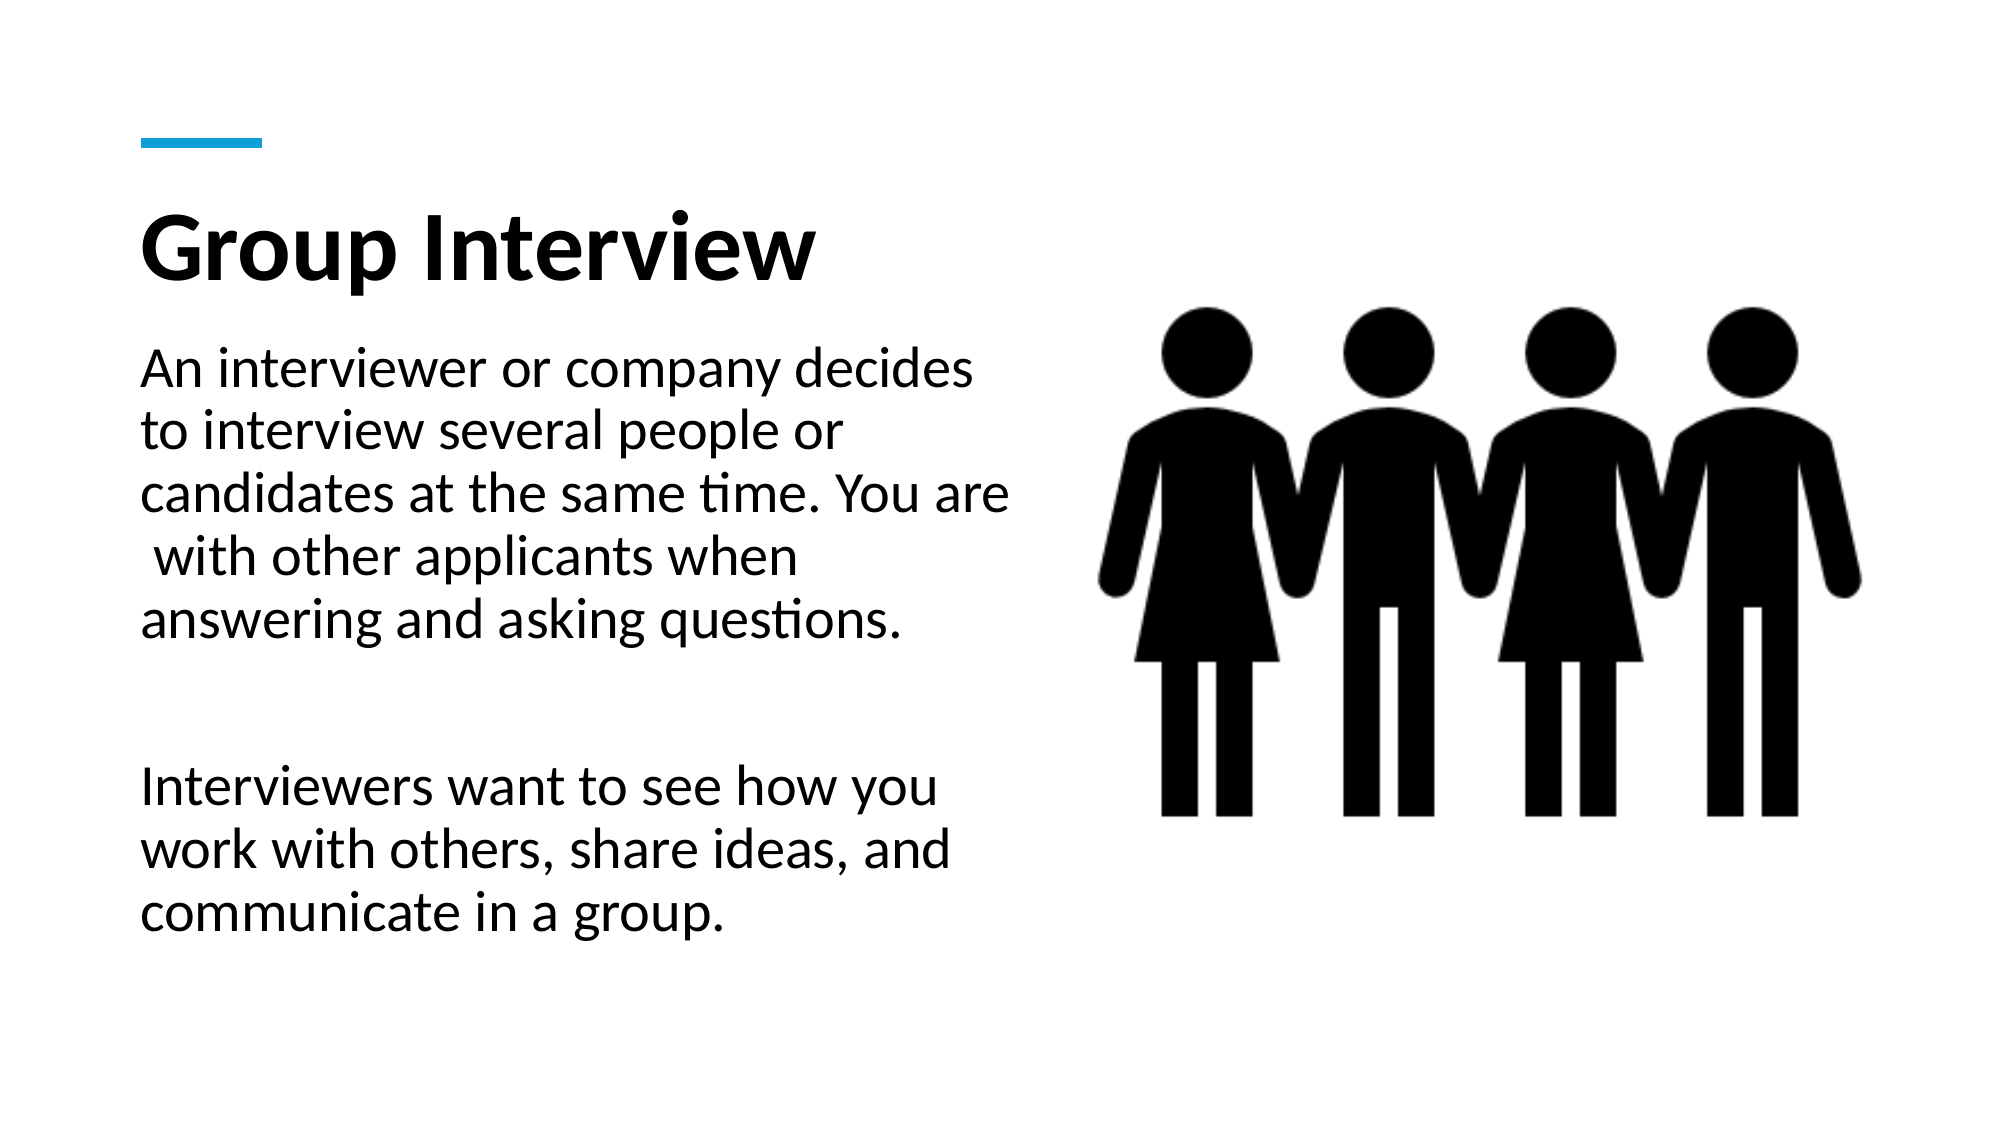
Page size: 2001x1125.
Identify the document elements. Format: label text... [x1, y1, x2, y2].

list An interviewer or company decides to interview several people or candidates at the same time. You are with other applicants when answering and asking questions. Interviewers want to see how you work with others, share ideas, and communicate in a group. [124, 329, 1029, 1091]
title Group Interview [124, 186, 1043, 330]
picture [1043, 125, 1917, 1000]
